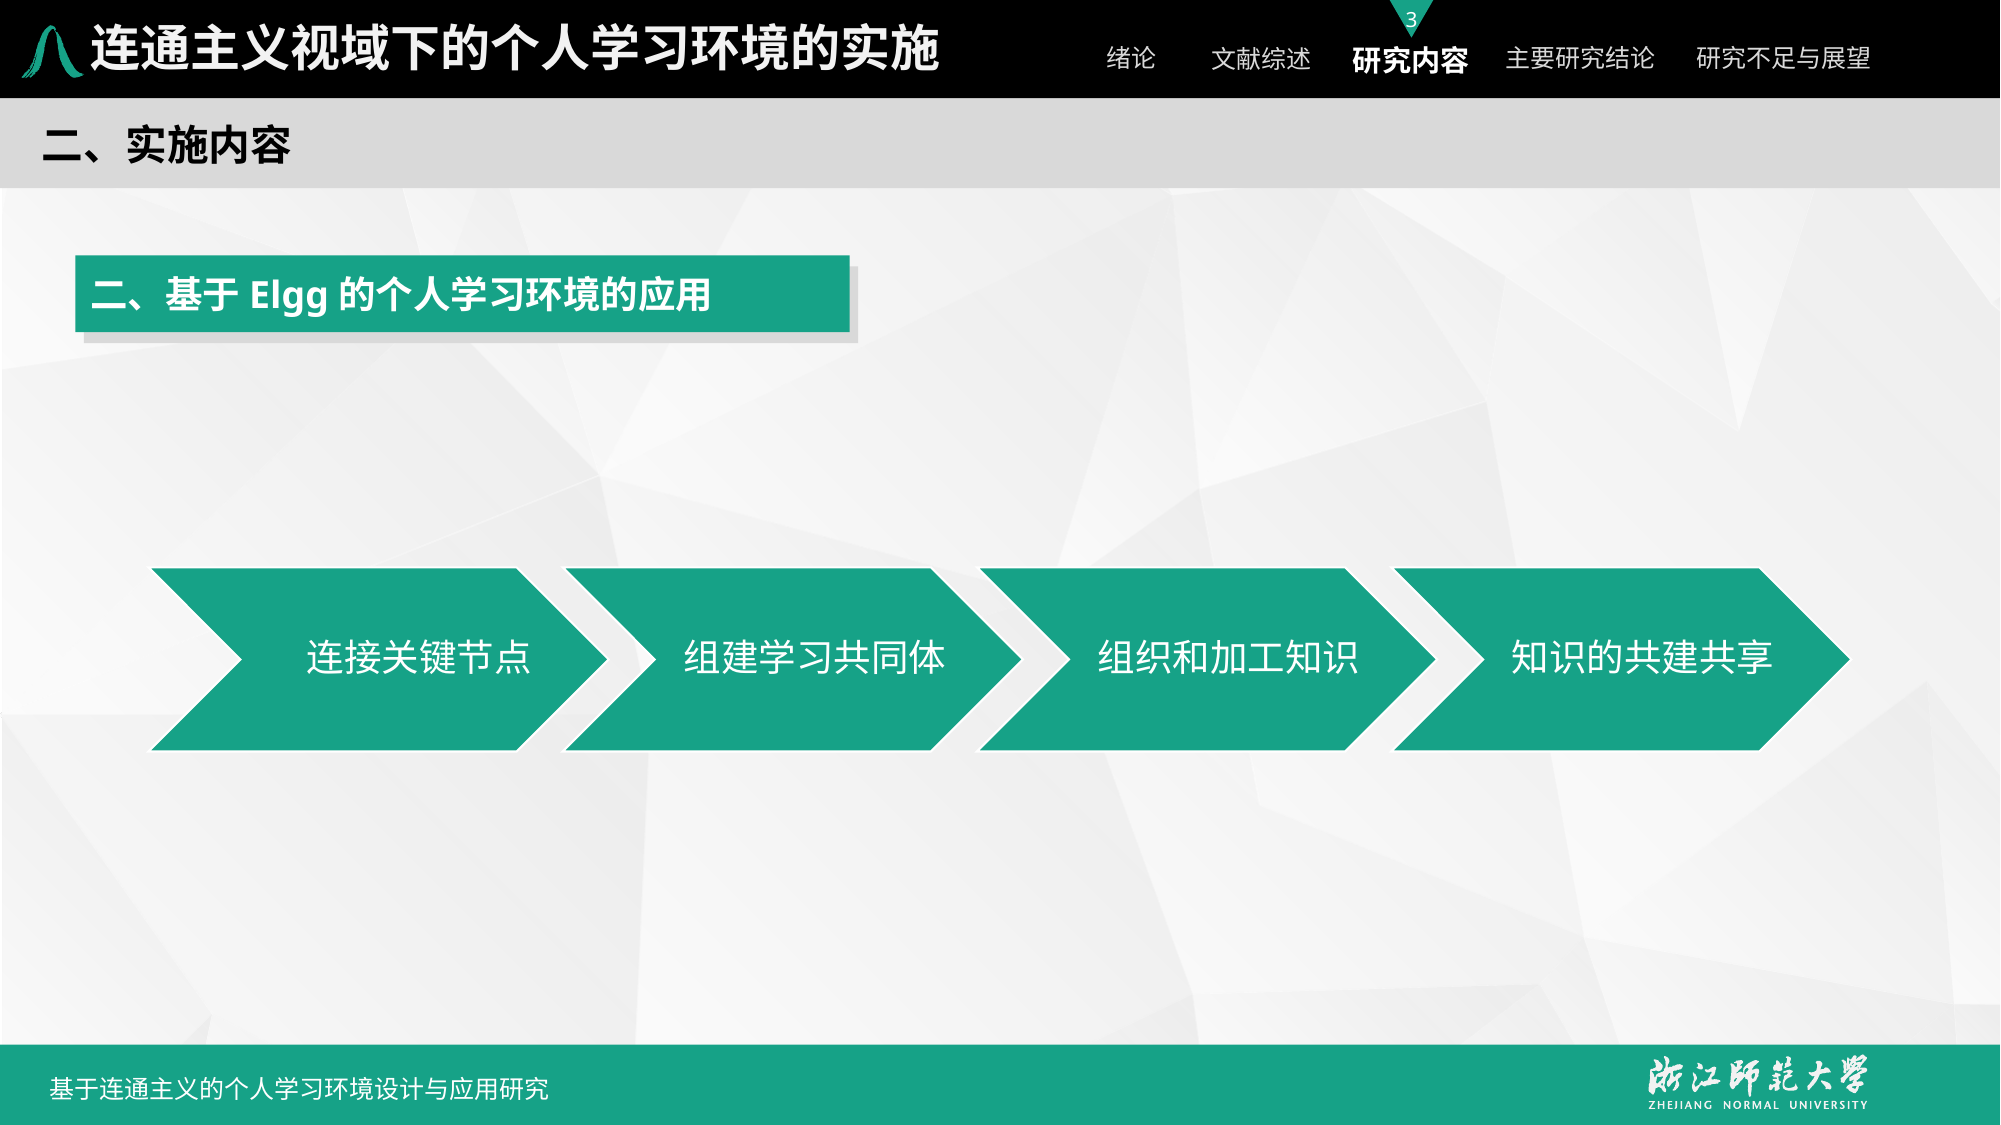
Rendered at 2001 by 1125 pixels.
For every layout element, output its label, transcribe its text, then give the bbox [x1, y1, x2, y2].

text_box 连接关键节点 [145, 566, 611, 753]
list 连通主义视域下的个人学习环境的实施 [75, 16, 965, 87]
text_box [75, 255, 859, 344]
text_box 知识的共建共享 [1388, 566, 1853, 753]
list 二、实施内容 [27, 111, 665, 183]
picture [0, 0, 2001, 1125]
text_box 组建学习共同体 [560, 566, 1025, 753]
text_box 组织和加工知识 [974, 566, 1439, 753]
